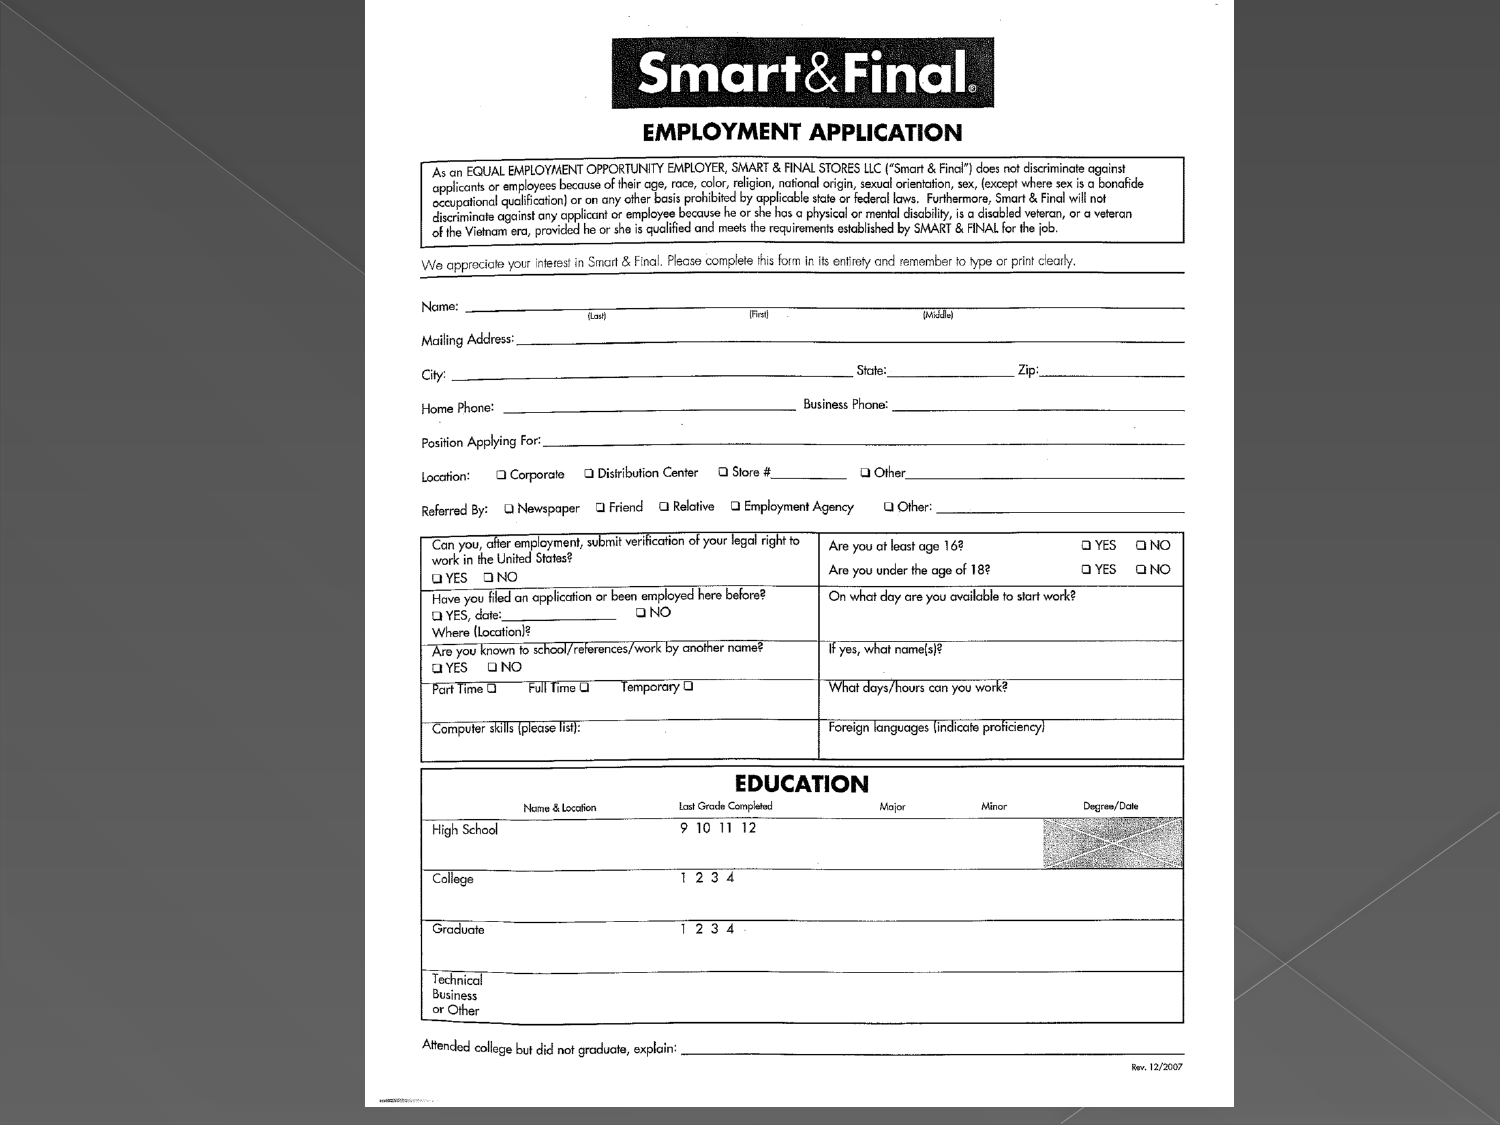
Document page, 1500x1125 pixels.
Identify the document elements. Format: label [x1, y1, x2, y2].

picture [365, 0, 1234, 1108]
